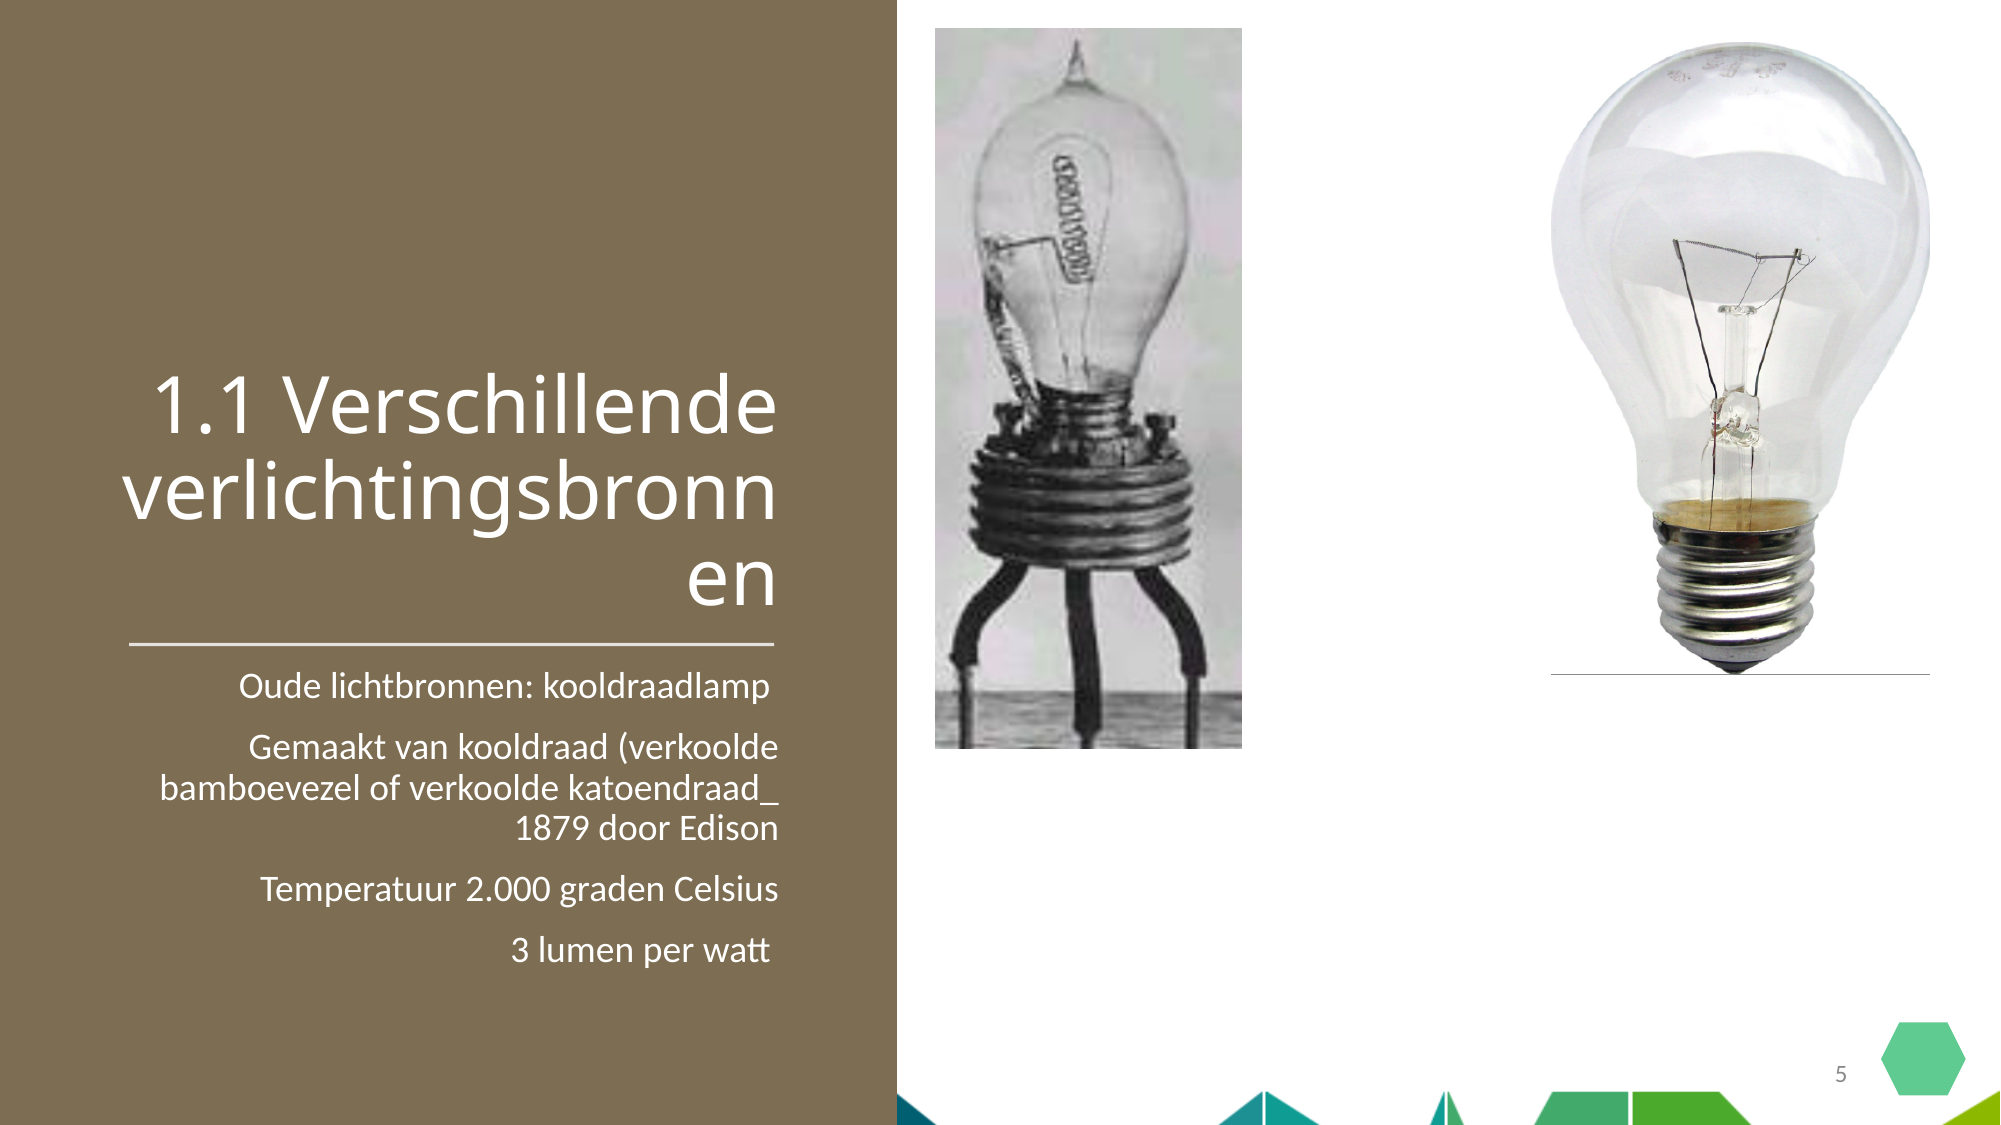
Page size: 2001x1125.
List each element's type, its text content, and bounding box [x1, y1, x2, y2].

title 1.1 Verschillende verlichtingsbronnen [104, 131, 795, 630]
slide_number 5 [1721, 1042, 1863, 1103]
picture [935, 28, 1242, 749]
picture [1551, 42, 1930, 675]
text_box [0, 0, 898, 1125]
list Oude lichtbronnen: kooldraadlamp Gemaakt van kooldraad (verkoolde bamboevezel of verkoolde katoendraad_ 1879 door Edison Temperatuur 2.000 graden Celsius 3 lumen per watt [104, 658, 795, 1021]
picture [898, 1086, 2000, 1125]
